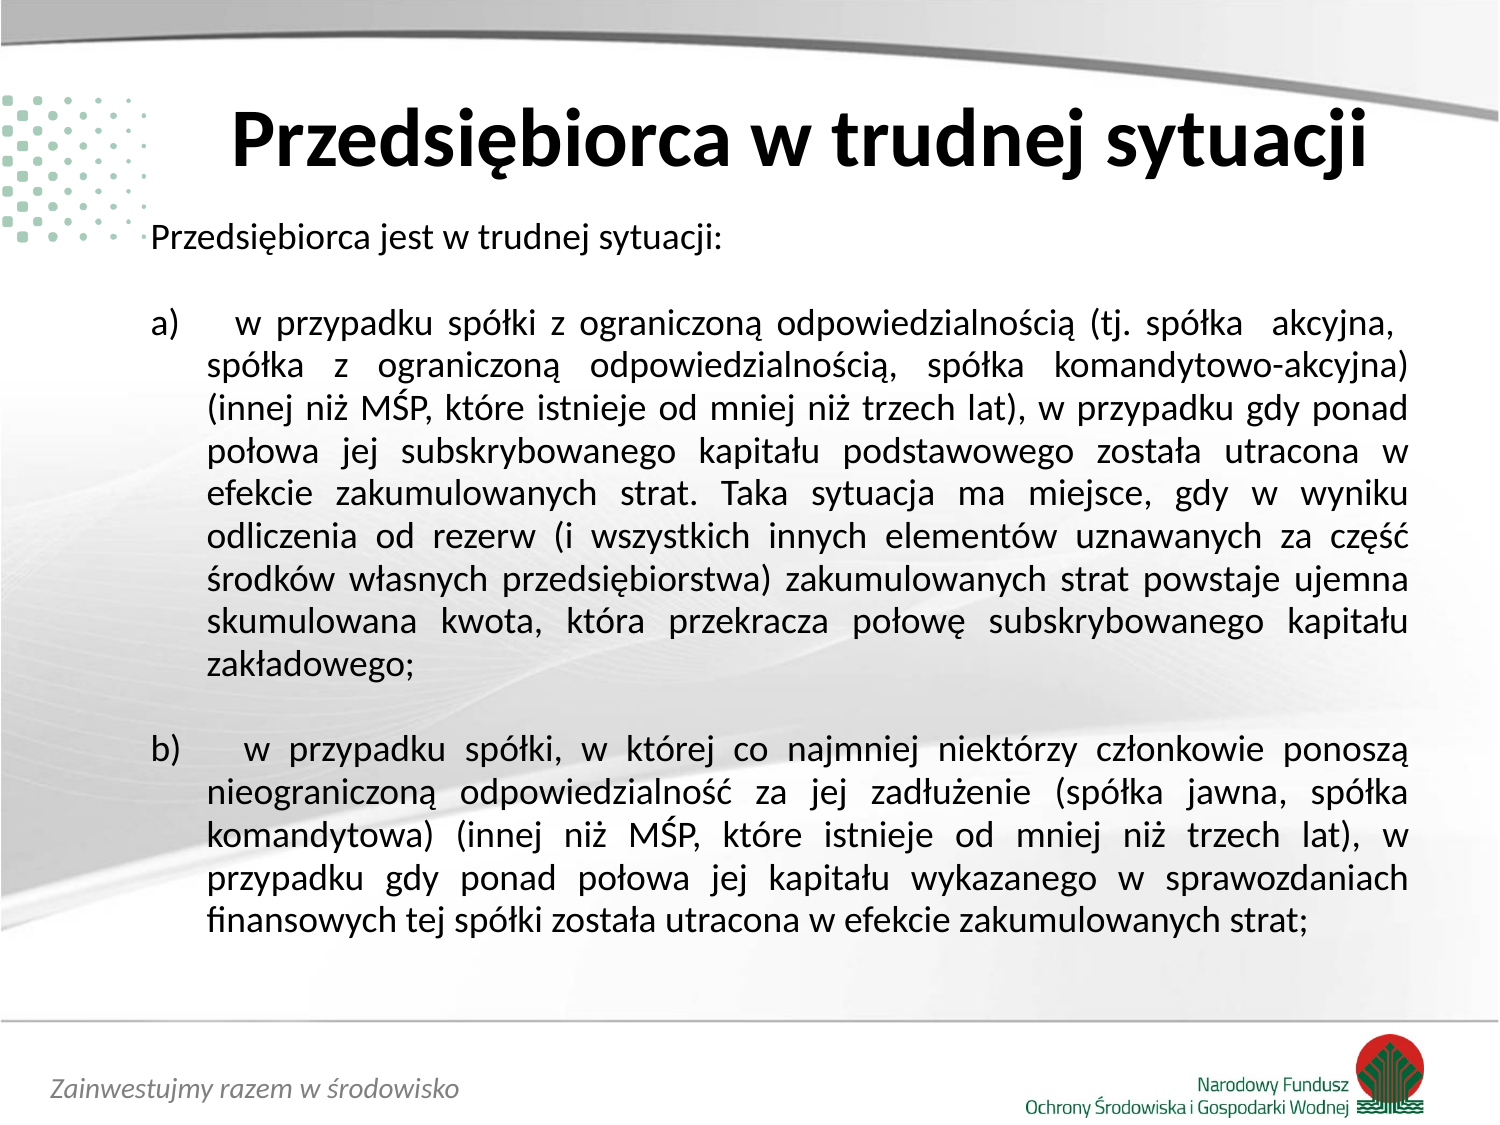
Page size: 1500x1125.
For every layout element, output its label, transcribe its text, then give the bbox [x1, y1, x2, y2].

text_box Przedsiębiorca jest w trudnej sytuacji: w przypadku spółki z ograniczoną odpowiedzialnością (tj. spółka akcyjna, spółka z ograniczoną odpowiedzialnością, spółka komandytowo-akcyjna) (innej niż MŚP, które istnieje od mniej niż trzech lat), w przypadku gdy ponad połowa jej subskrybowanego kapitału podstawowego została utracona w efekcie zakumulowanych strat. Taka sytuacja ma miejsce, gdy w wyniku odliczenia od rezerw (i wszystkich innych elementów uznawanych za część środków własnych przedsiębiorstwa) zakumulowanych strat powstaje ujemna skumulowana kwota, która przekracza połowę subskrybowanego kapitału zakładowego; w przypadku spółki, w której co najmniej niektórzy członkowie ponoszą nieograniczoną odpowiedzialność za jej zadłużenie (spółka jawna, spółka komandytowa) (innej niż MŚP, które istnieje od mniej niż trzech lat), w przypadku gdy ponad połowa jej kapitału wykazanego w sprawozdaniach finansowych tej spółki została utracona w efekcie zakumulowanych strat; [135, 208, 1425, 1005]
picture [0, 0, 1499, 1023]
text_box Przedsiębiorca w trudnej sytuacji [175, 58, 1425, 208]
picture [1026, 1034, 1424, 1118]
